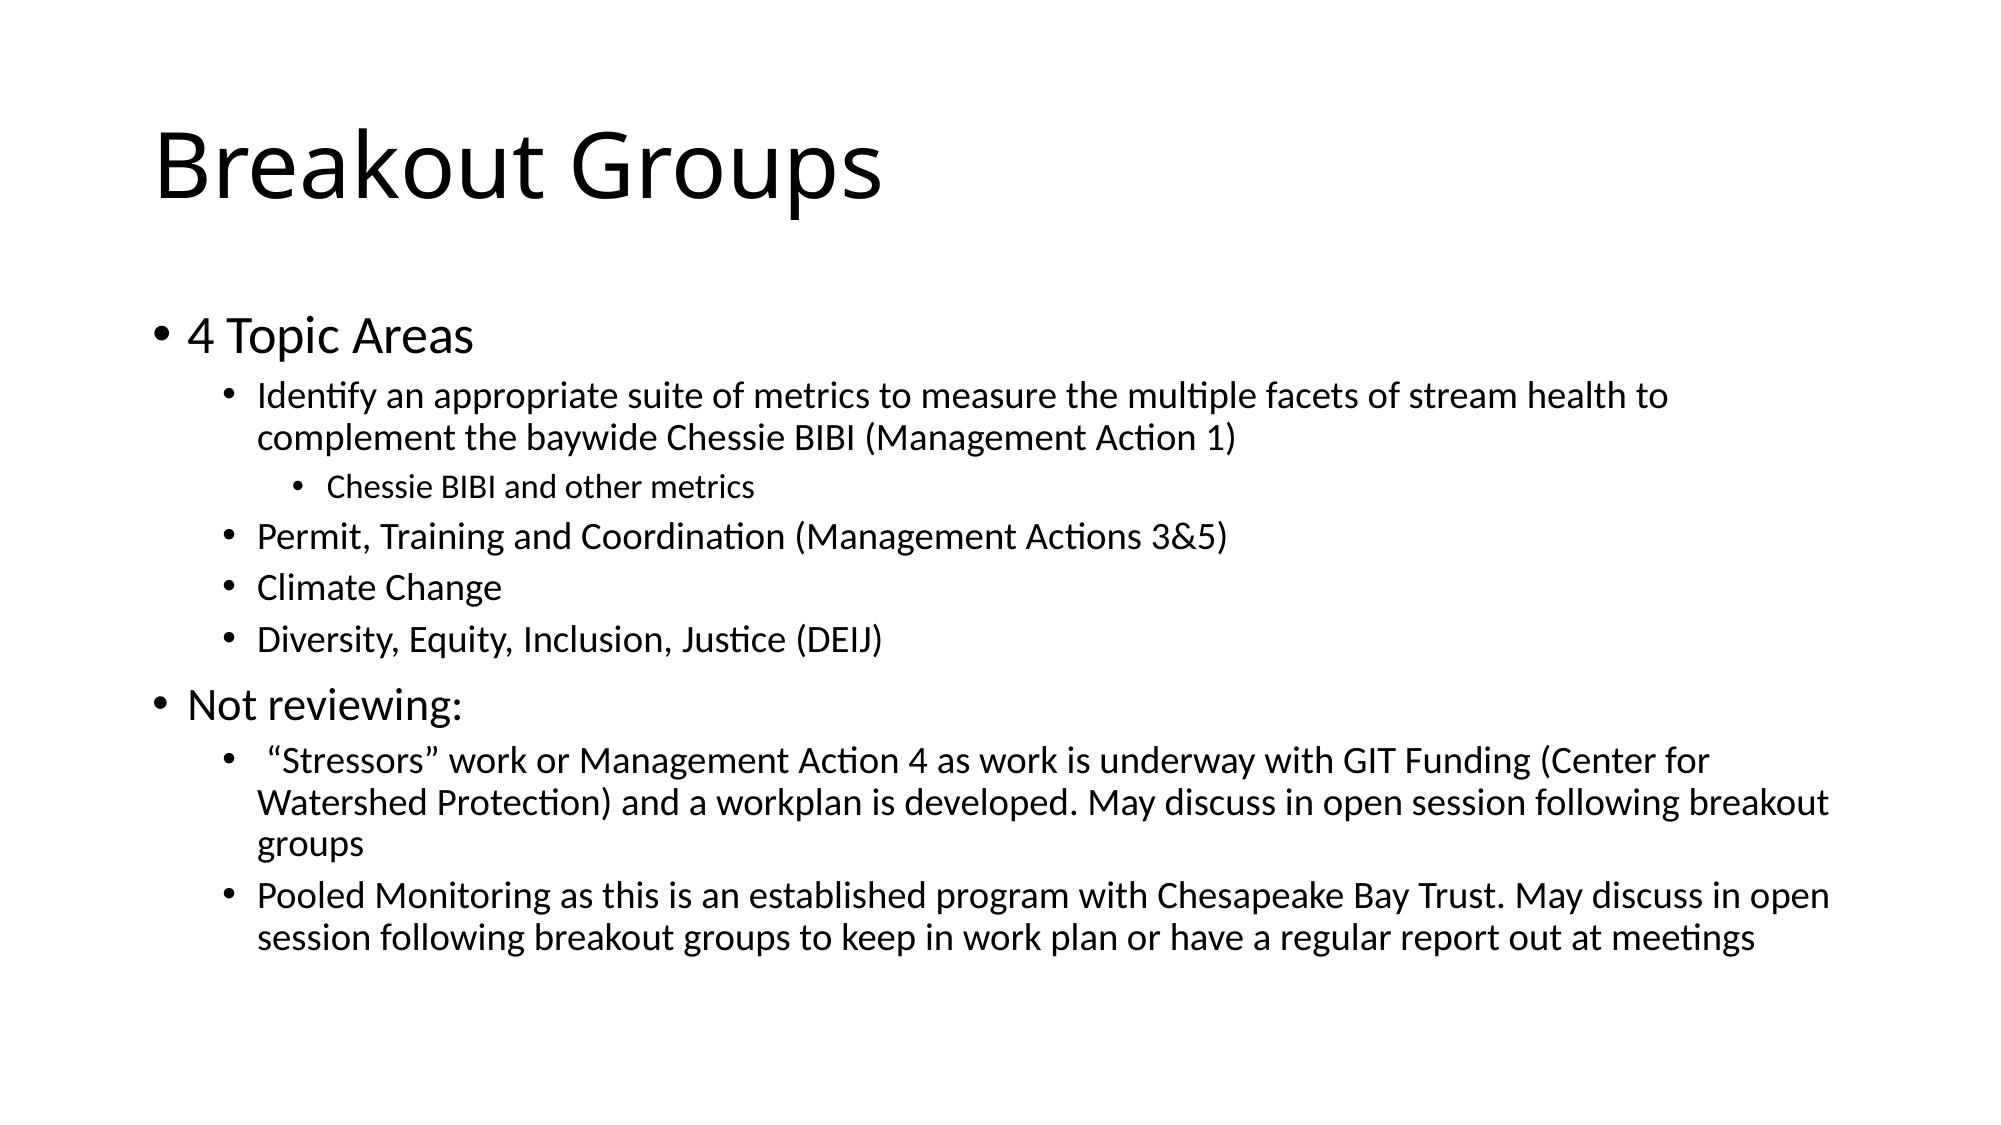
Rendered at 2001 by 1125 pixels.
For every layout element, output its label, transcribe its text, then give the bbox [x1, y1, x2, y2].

title Breakout Groups [137, 59, 1863, 278]
list 4 Topic Areas Identify an appropriate suite of metrics to measure the multiple facets of stream health to complement the baywide Chessie BIBI (Management Action 1) Chessie BIBI and other metrics Permit, Training and Coordination (Management Actions 3&5) Climate Change Diversity, Equity, Inclusion, Justice (DEIJ) Not reviewing: “Stressors” work or Management Action 4 as work is underway with GIT Funding (Center for Watershed Protection) and a workplan is developed. May discuss in open session following breakout groups Pooled Monitoring as this is an established program with Chesapeake Bay Trust. May discuss in open session following breakout groups to keep in work plan or have a regular report out at meetings [137, 299, 1863, 1014]
